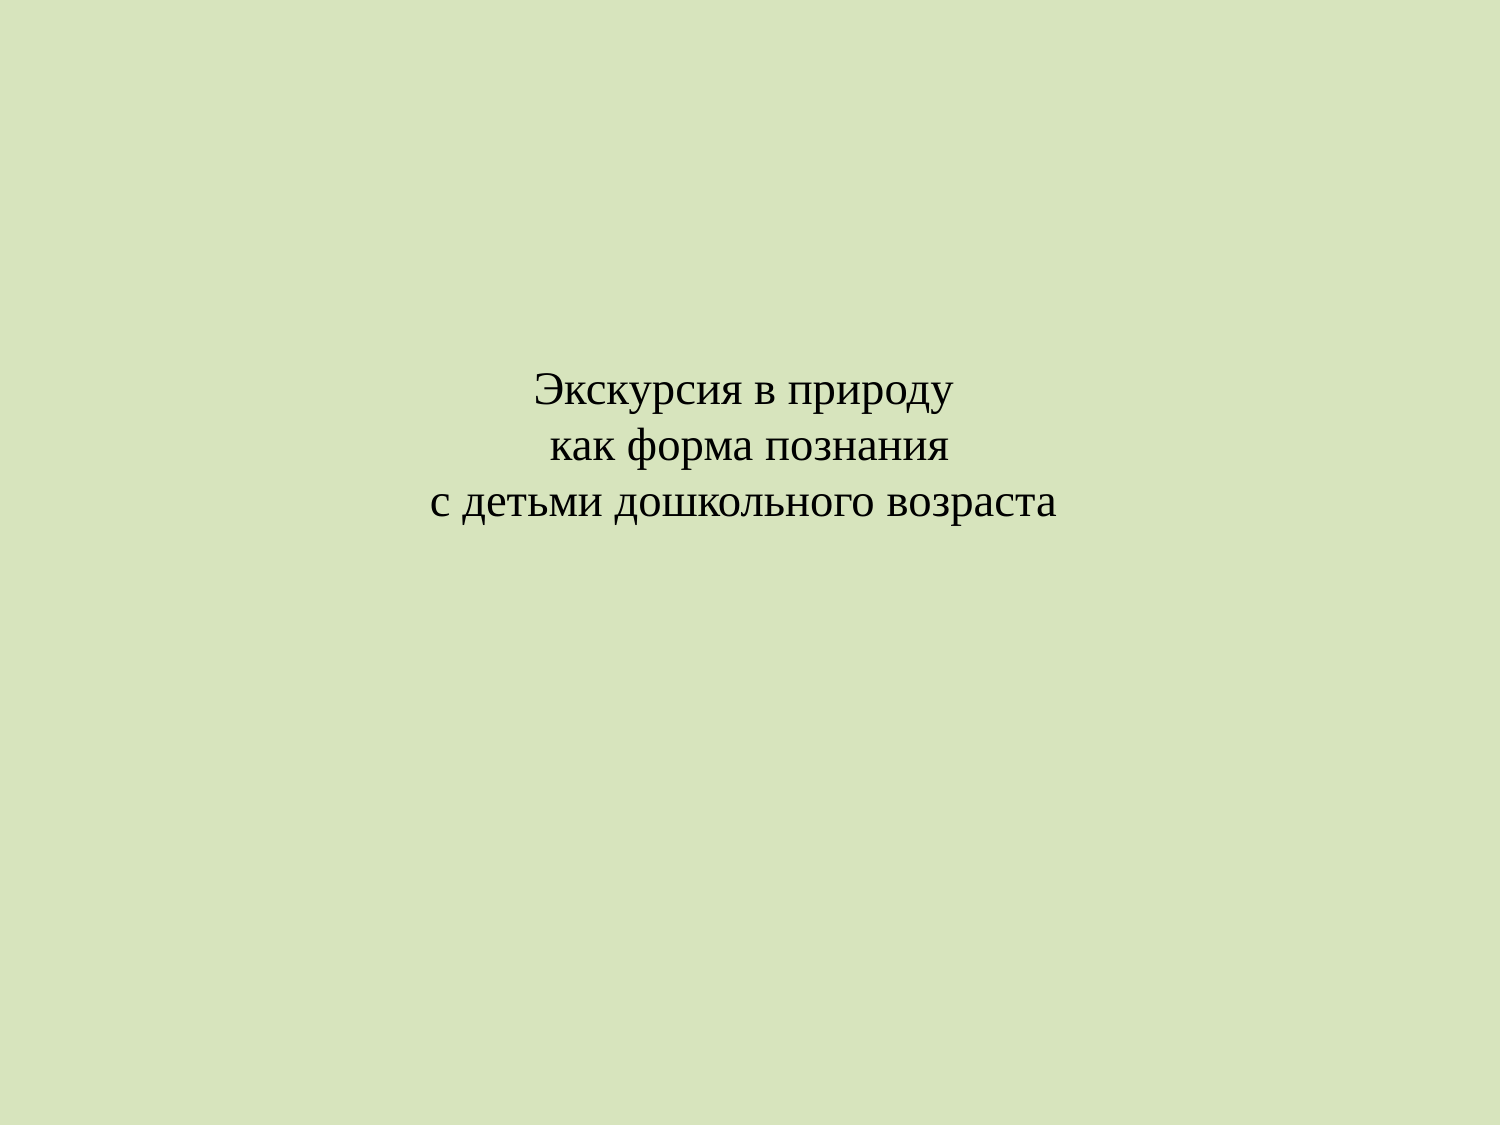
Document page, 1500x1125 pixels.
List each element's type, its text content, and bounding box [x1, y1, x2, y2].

title Экскурсия в природу как форма познания с детьми дошкольного возраста [112, 349, 1388, 591]
